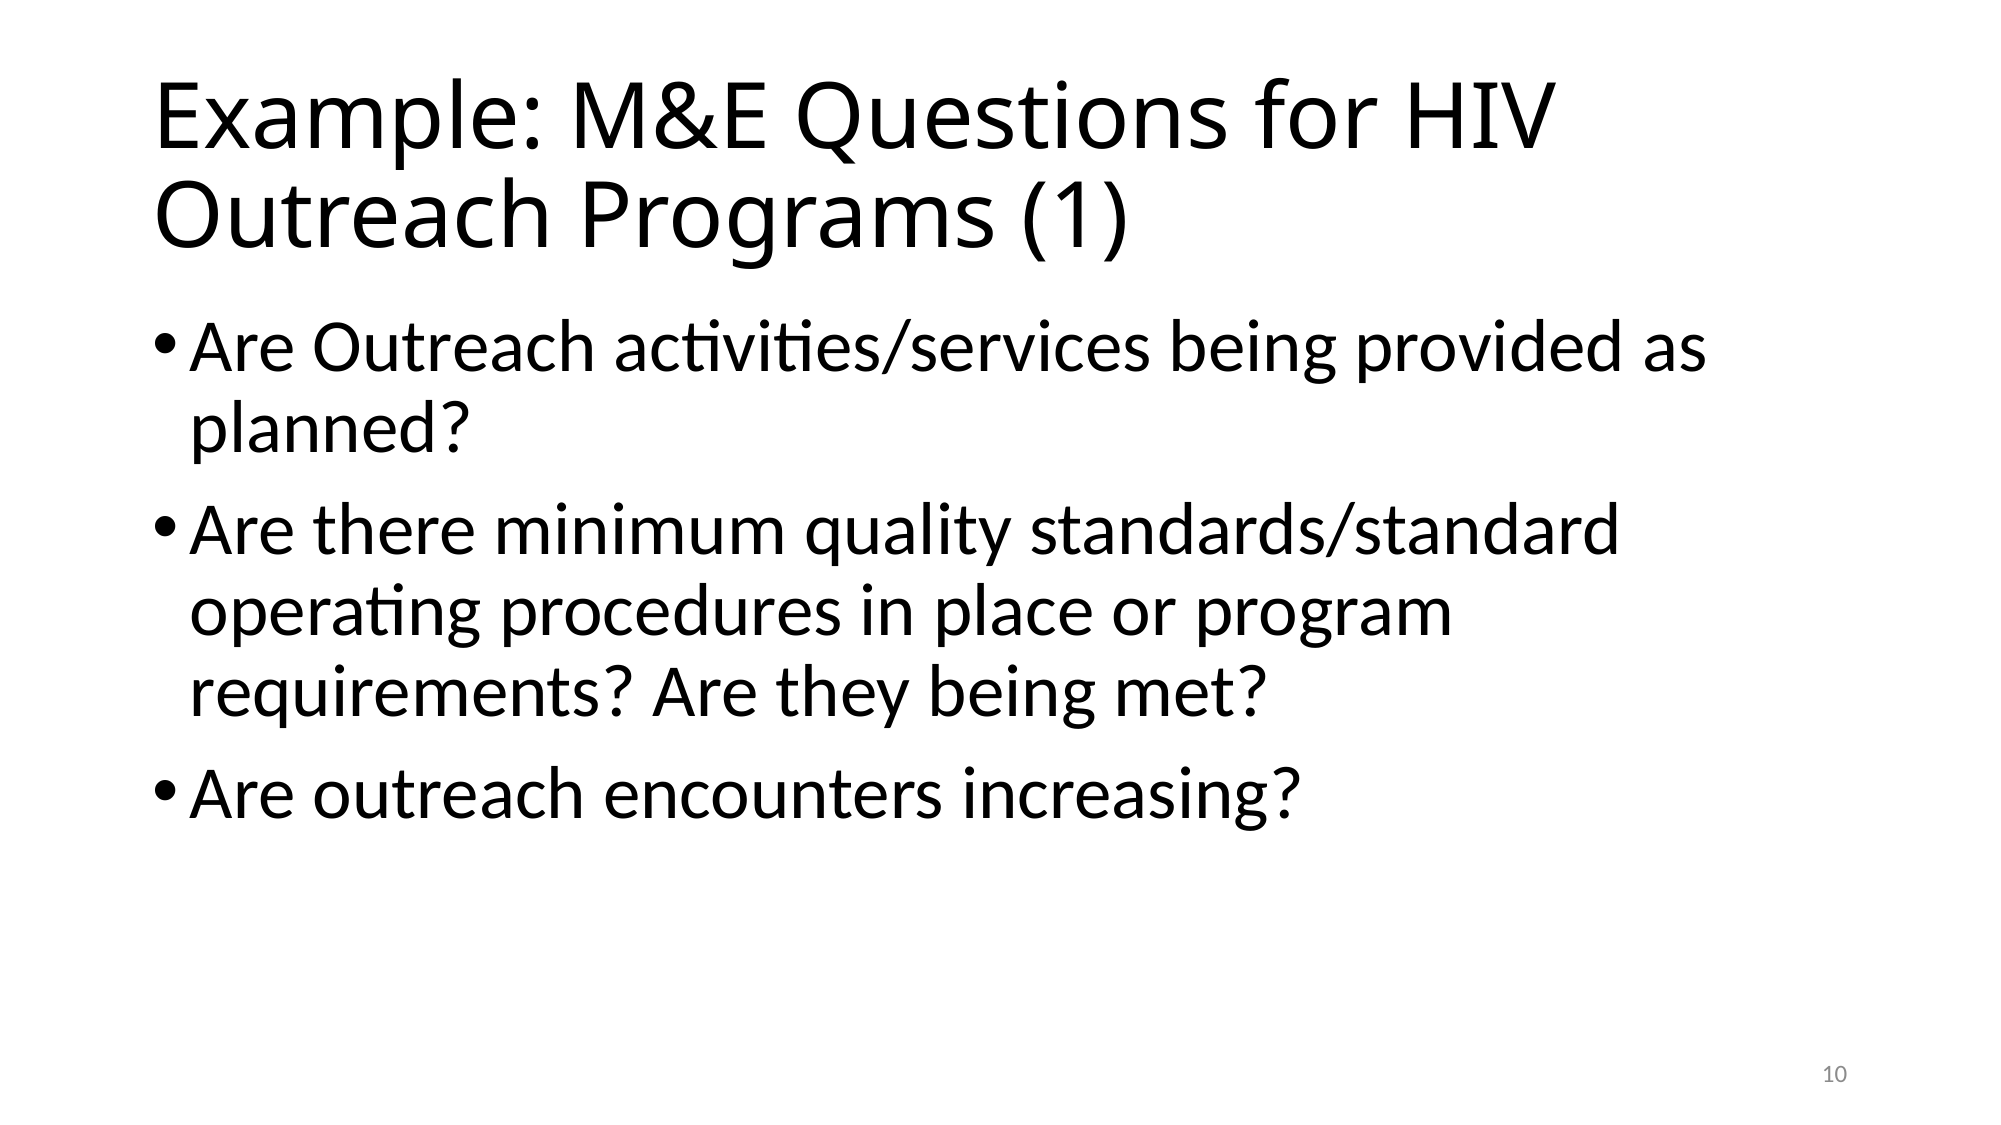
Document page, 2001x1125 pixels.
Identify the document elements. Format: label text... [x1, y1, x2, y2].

title Example: M&E Questions for HIV Outreach Programs (1) [137, 59, 1863, 278]
list Are Outreach activities/services being provided as planned? Are there minimum quality standards/standard operating procedures in place or program requirements? Are they being met? Are outreach encounters increasing? [137, 299, 1863, 1014]
slide_number 10 [1412, 1042, 1863, 1103]
